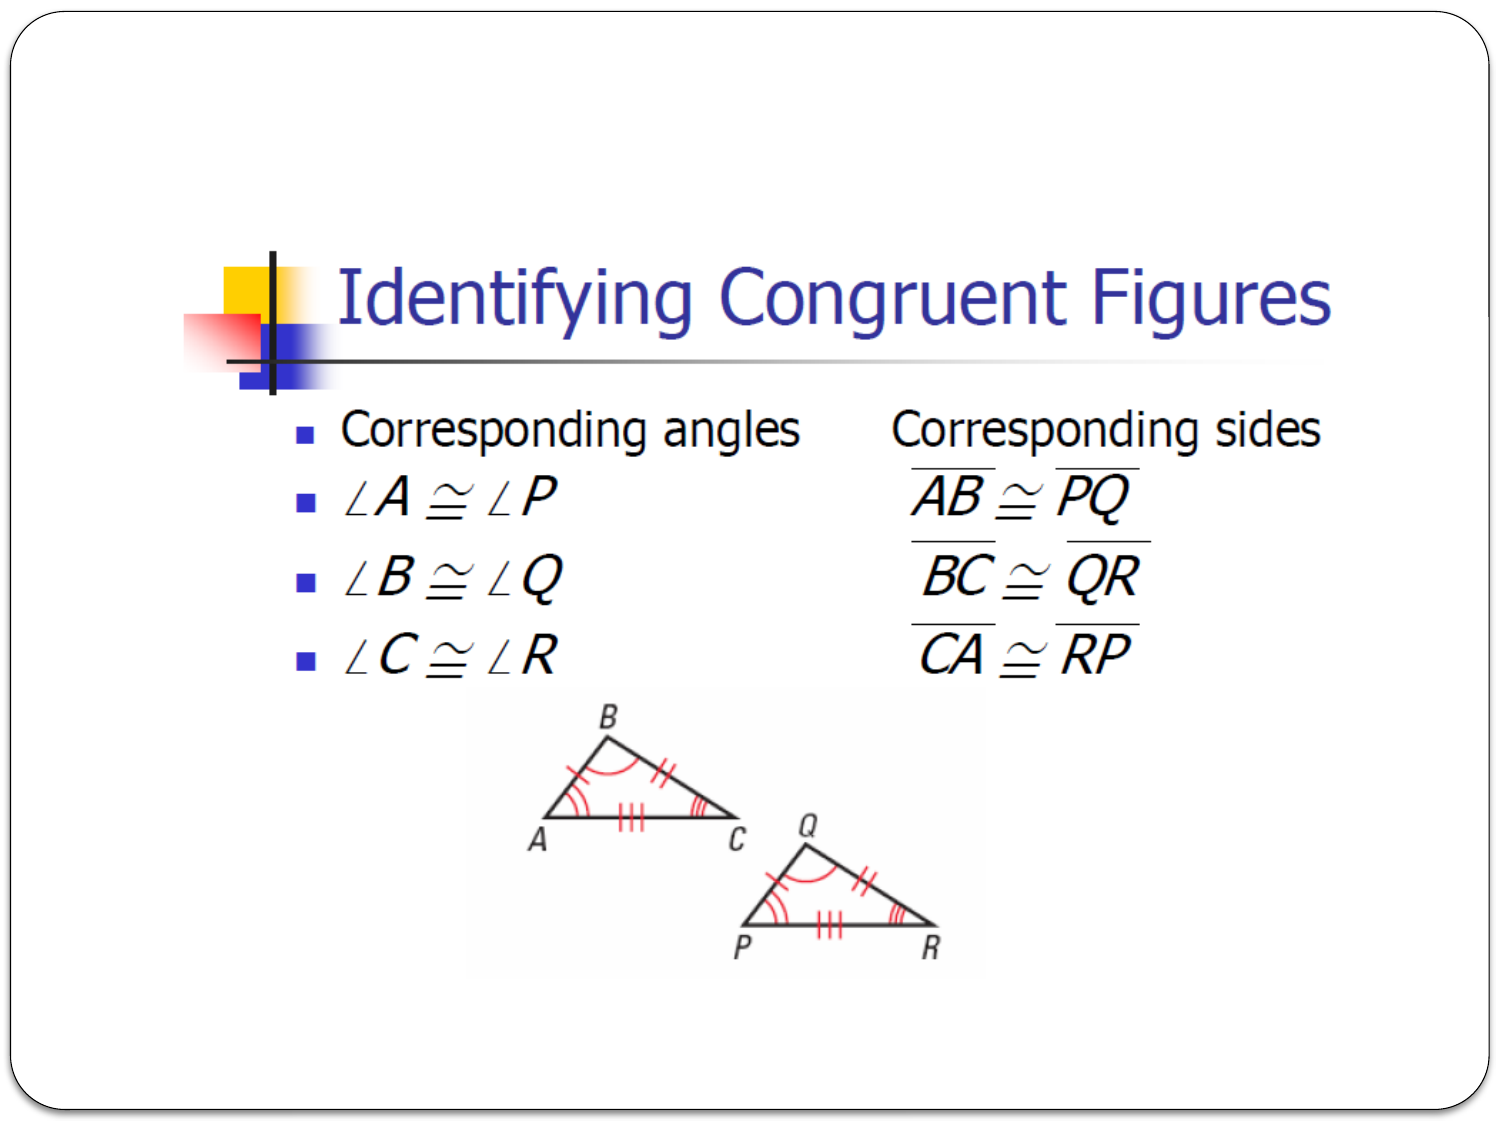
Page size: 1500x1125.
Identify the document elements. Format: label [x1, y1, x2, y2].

list [164, 237, 1411, 988]
